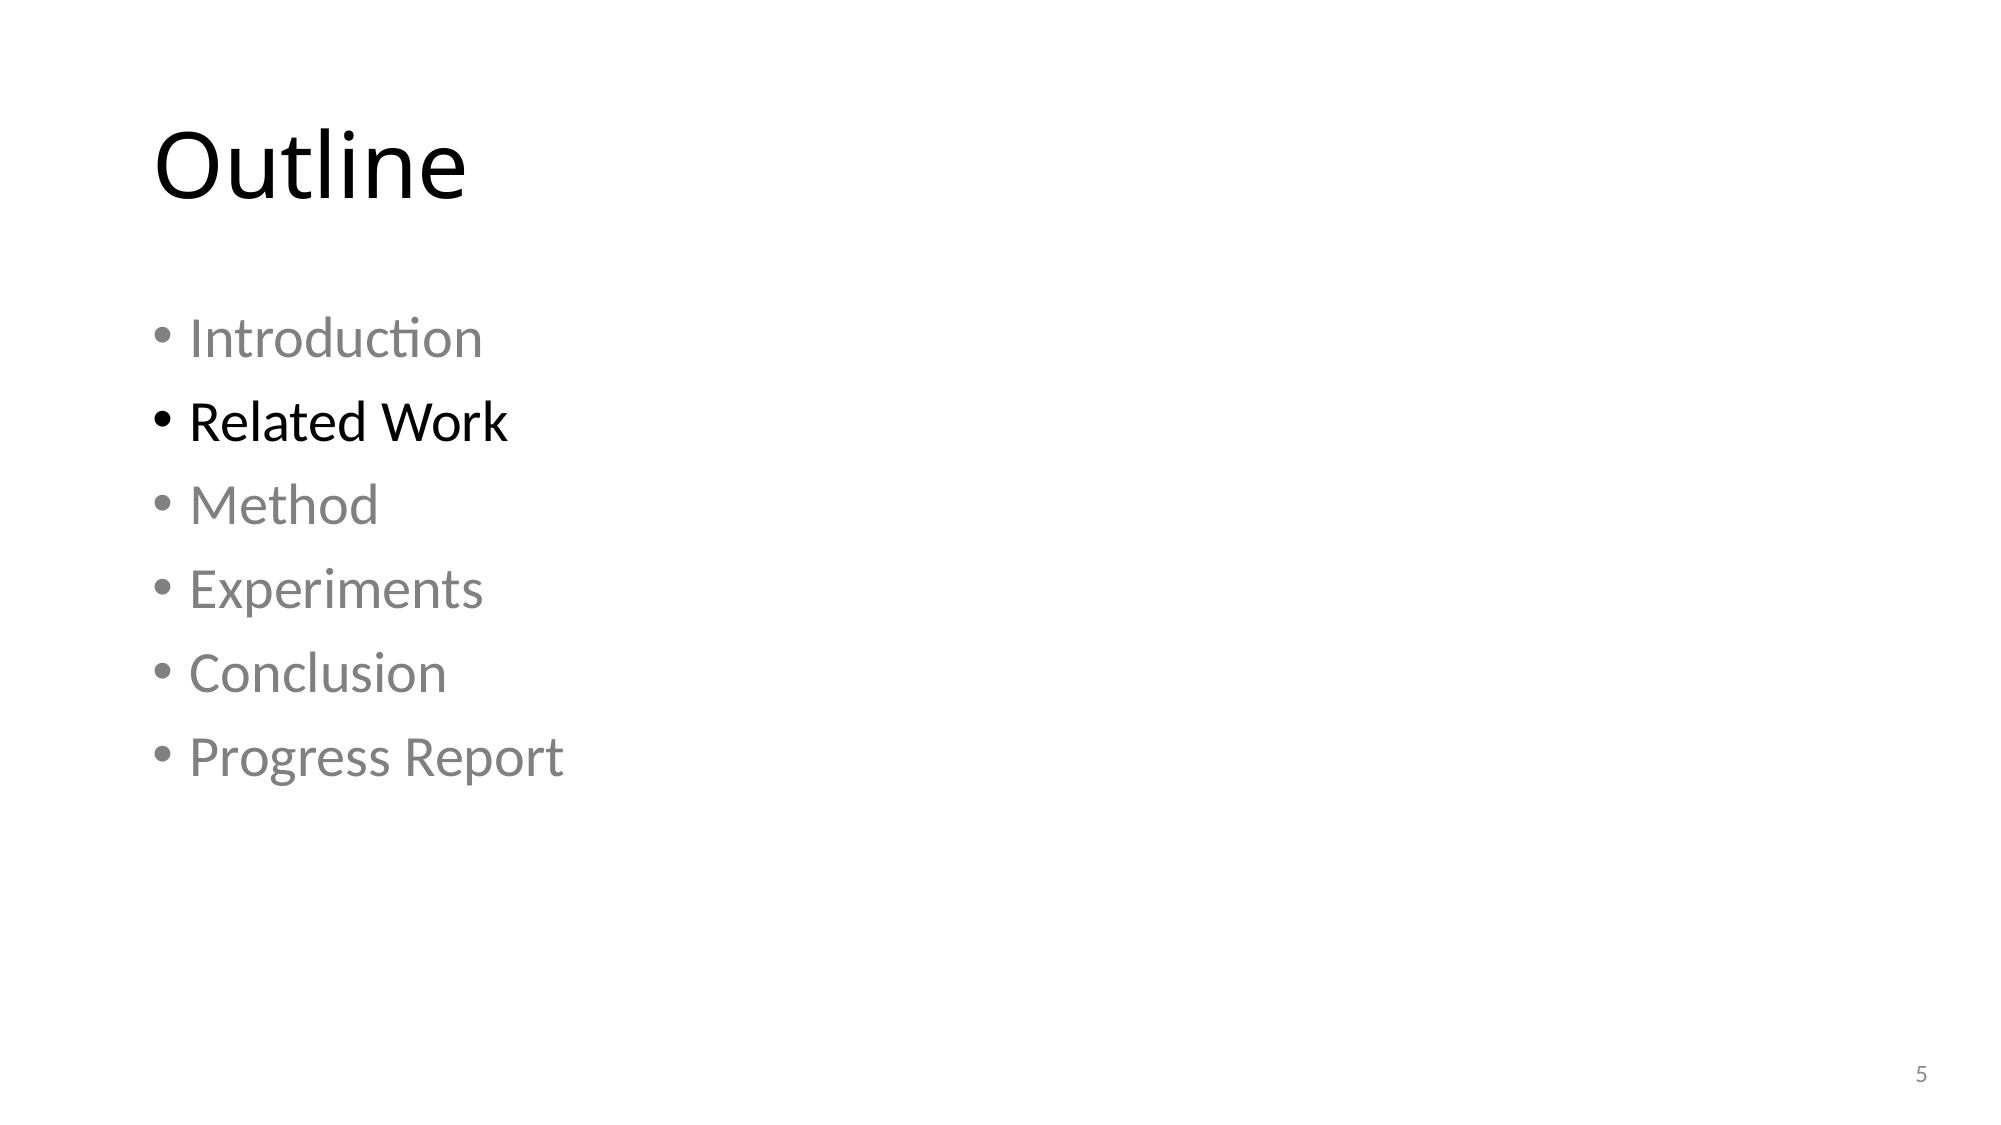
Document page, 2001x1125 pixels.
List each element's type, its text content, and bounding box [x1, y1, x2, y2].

title Outline [137, 59, 1863, 278]
list Introduction Related Work Method Experiments Conclusion Progress Report [137, 299, 1863, 1014]
slide_number 5 [1493, 1042, 1944, 1103]
